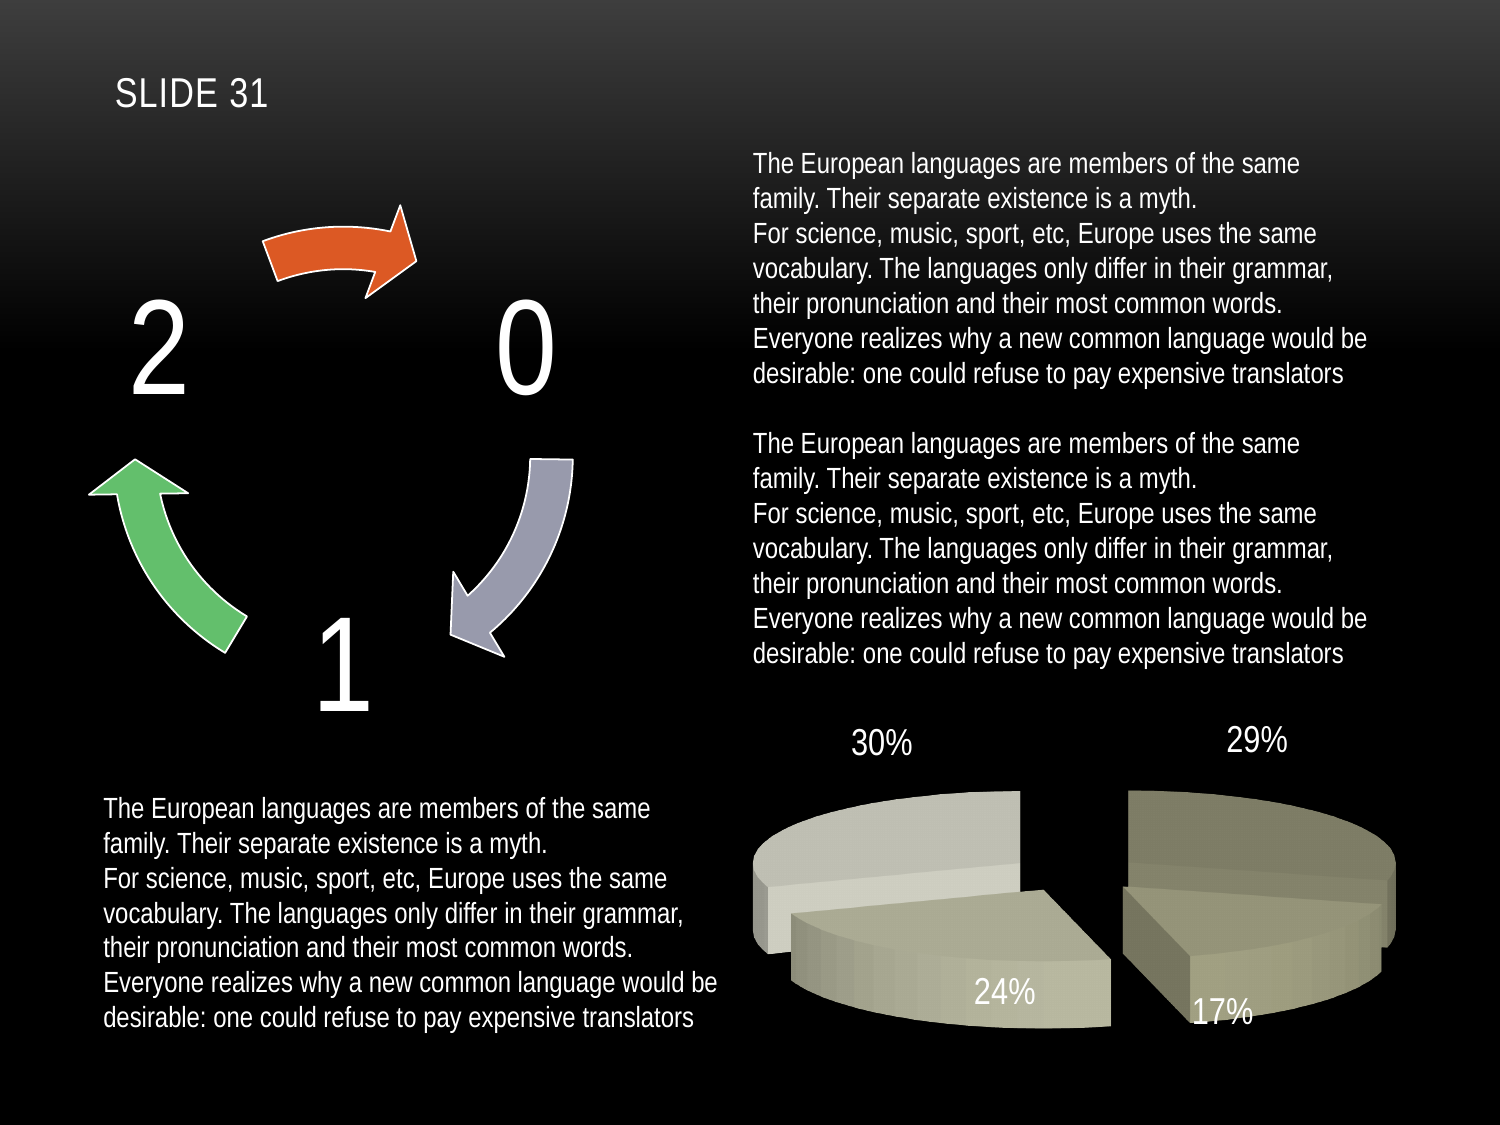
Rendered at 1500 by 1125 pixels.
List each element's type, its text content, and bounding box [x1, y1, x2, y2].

text_box The European languages are members of the same family. Their separate existence is a myth. For science, music, sport, etc, Europe uses the same vocabulary. The languages only differ in their grammar, their pronunciation and their most common words. Everyone realizes why a new common language would be desirable: one could refuse to pay expensive translators [88, 789, 720, 1087]
text_box The European languages are members of the same family. Their separate existence is a myth. For science, music, sport, etc, Europe uses the same vocabulary. The languages only differ in their grammar, their pronunciation and their most common words. Everyone realizes why a new common language would be desirable: one could refuse to pay expensive translators The European languages are members of the same family. Their separate existence is a myth. For science, music, sport, etc, Europe uses the same vocabulary. The languages only differ in their grammar, their pronunciation and their most common words. Everyone realizes why a new common language would be desirable: one could refuse to pay expensive translators [738, 137, 1388, 699]
title Slide 31 [99, 19, 1400, 124]
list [0, 198, 717, 778]
chart [726, 699, 1424, 1125]
